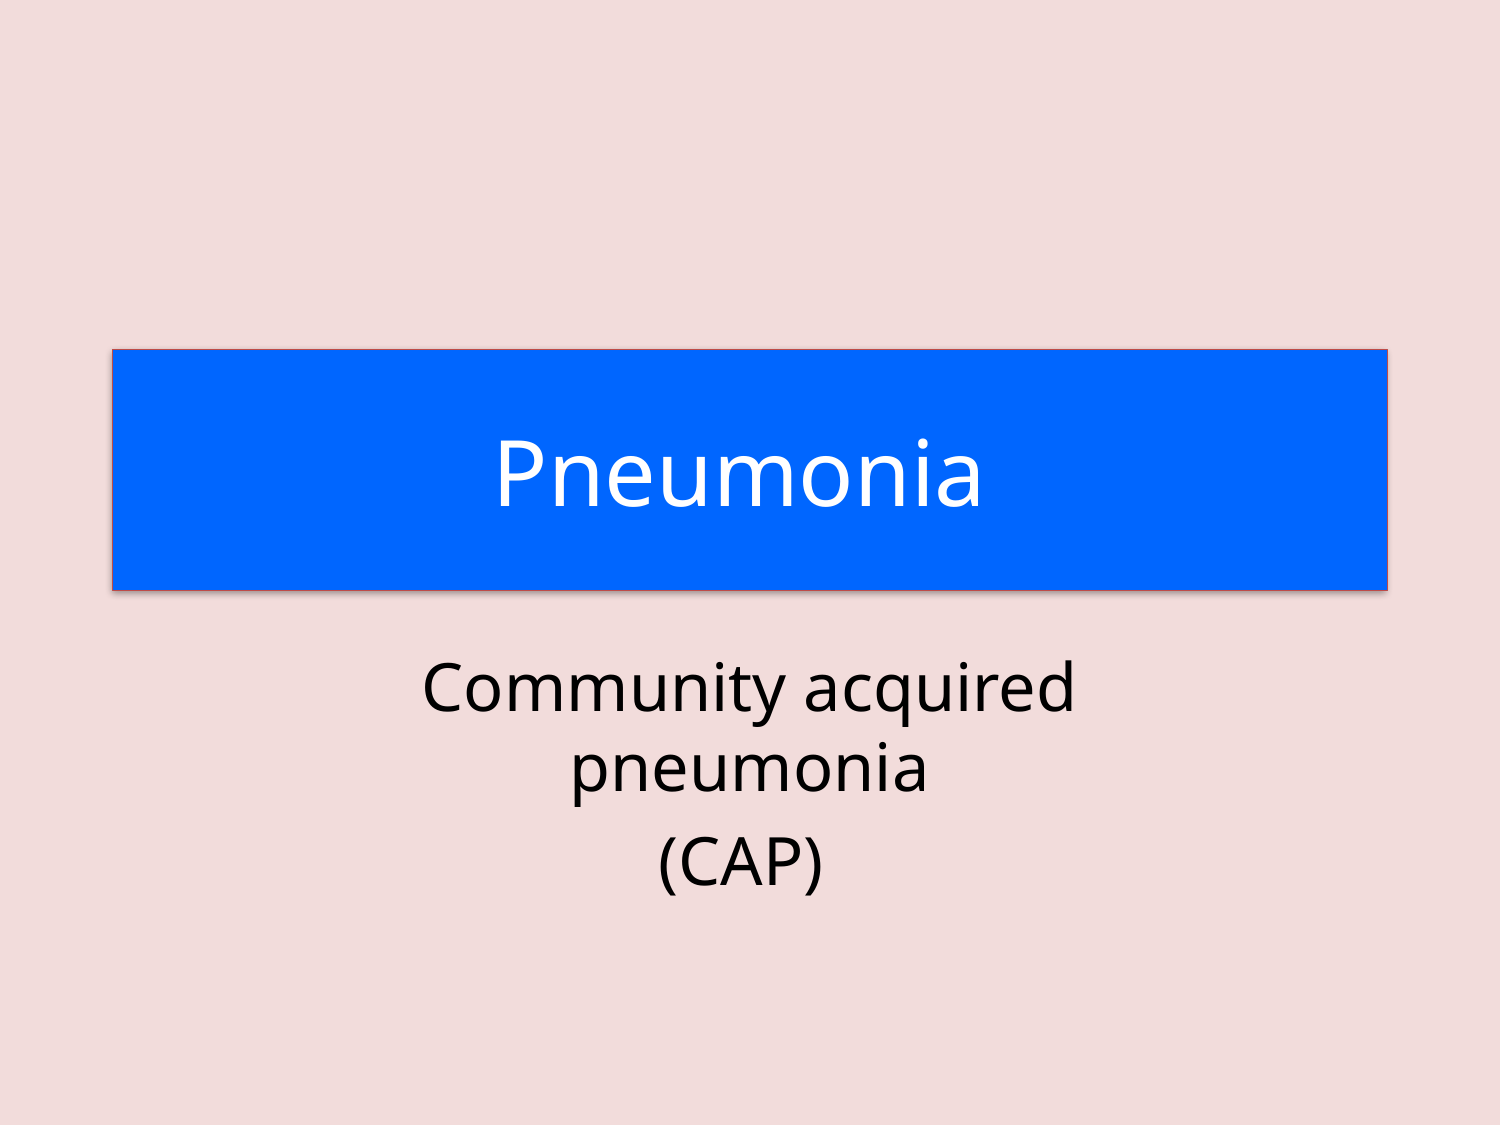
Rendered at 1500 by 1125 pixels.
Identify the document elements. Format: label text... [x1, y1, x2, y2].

title Pneumonia [112, 349, 1388, 591]
subtitle Community acquired pneumonia (CAP) [225, 637, 1275, 925]
